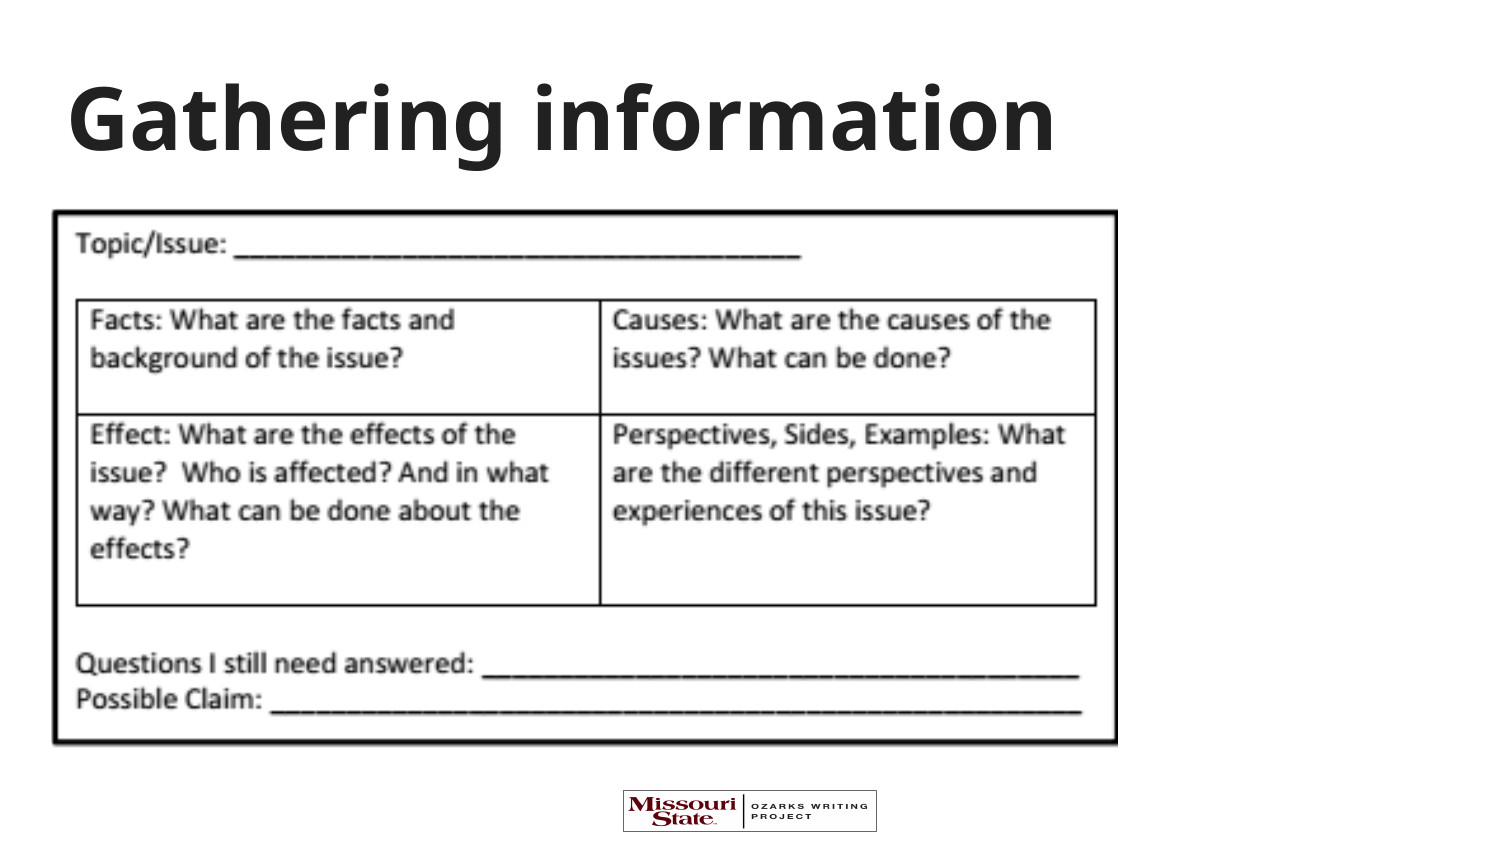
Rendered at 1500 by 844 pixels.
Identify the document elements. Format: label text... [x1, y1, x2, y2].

picture [50, 208, 1119, 750]
picture [624, 791, 876, 831]
title Gathering information [51, 48, 1449, 180]
